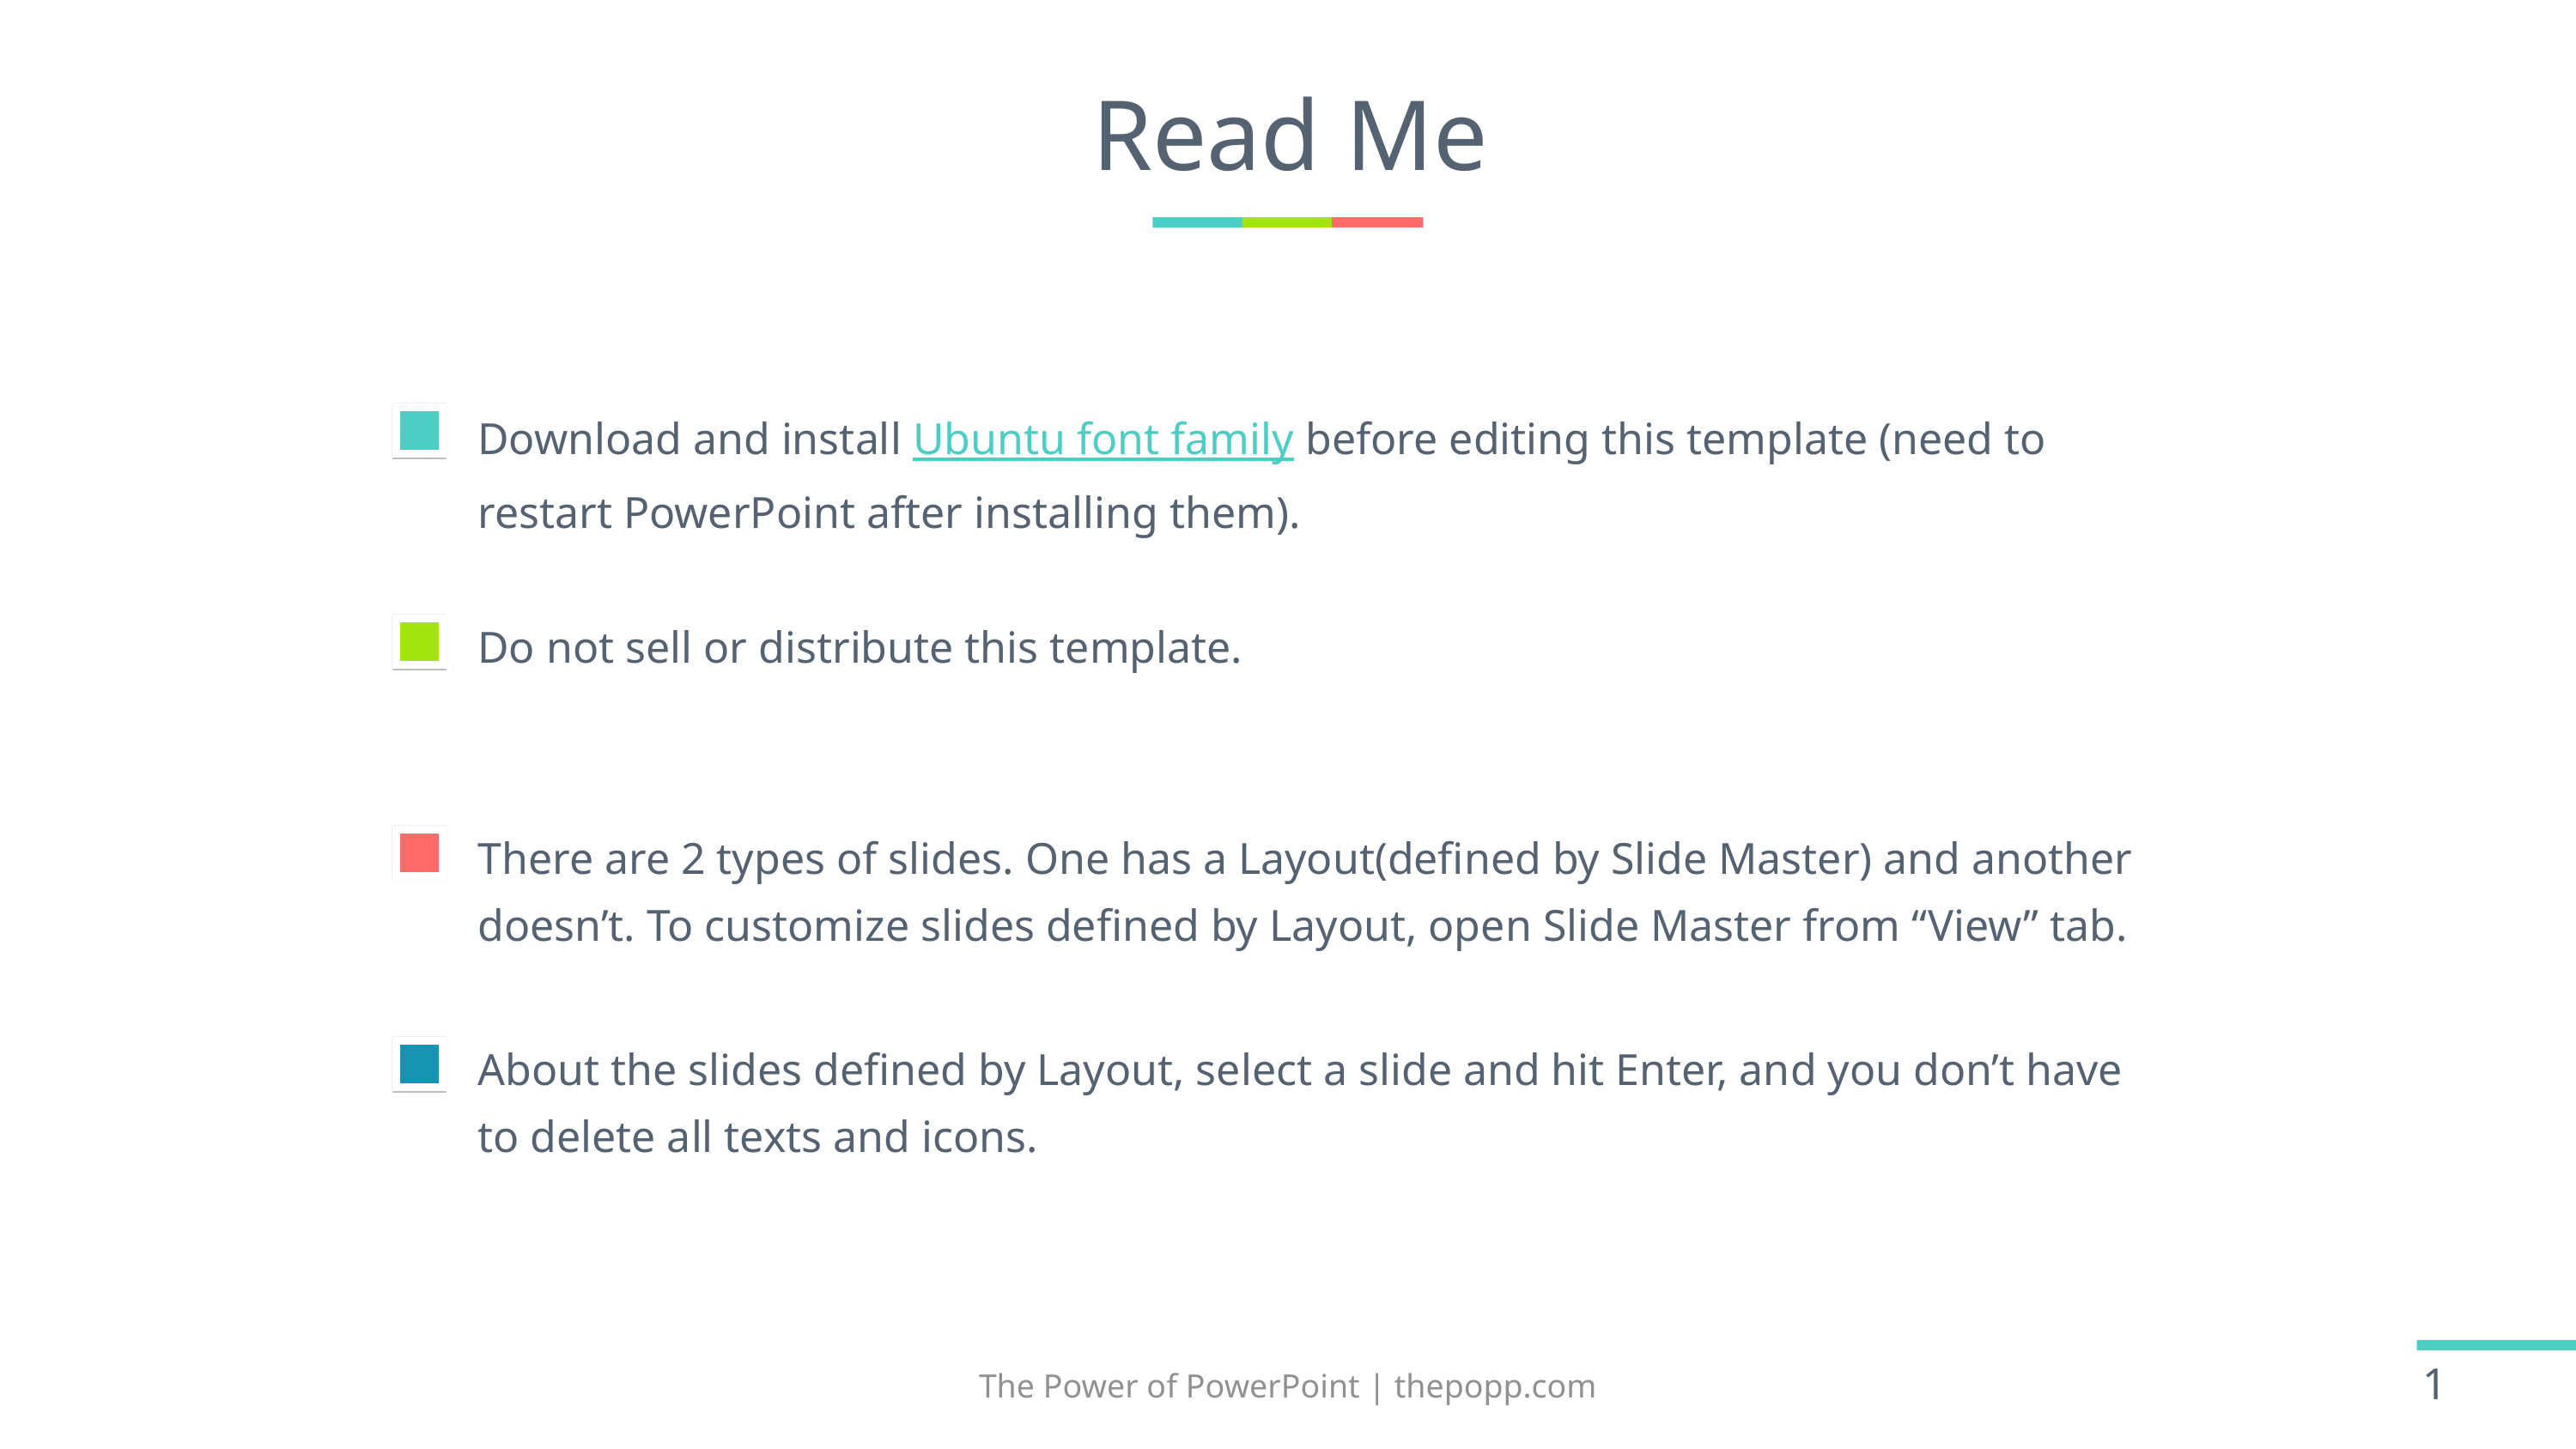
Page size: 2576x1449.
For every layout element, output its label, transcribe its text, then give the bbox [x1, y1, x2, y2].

footer The Power of PowerPoint | thepopp.com [853, 1349, 1723, 1427]
list There are 2 types of slides. One has a Layout(defined by Slide Master) and another doesn’t. To customize slides defined by Layout, open Slide Master from “View” tab. [465, 809, 2147, 983]
list About the slides defined by Layout, select a slide and hit Enter, and you don’t have to delete all texts and icons. [465, 1021, 2147, 1194]
slide_number 1 [2409, 1351, 2576, 1421]
title Read Me [69, 49, 2512, 230]
list Do not sell or distribute this template. [465, 598, 2147, 772]
list Download and install Ubuntu font family before editing this template (need to restart PowerPoint after installing them). [465, 387, 2147, 561]
